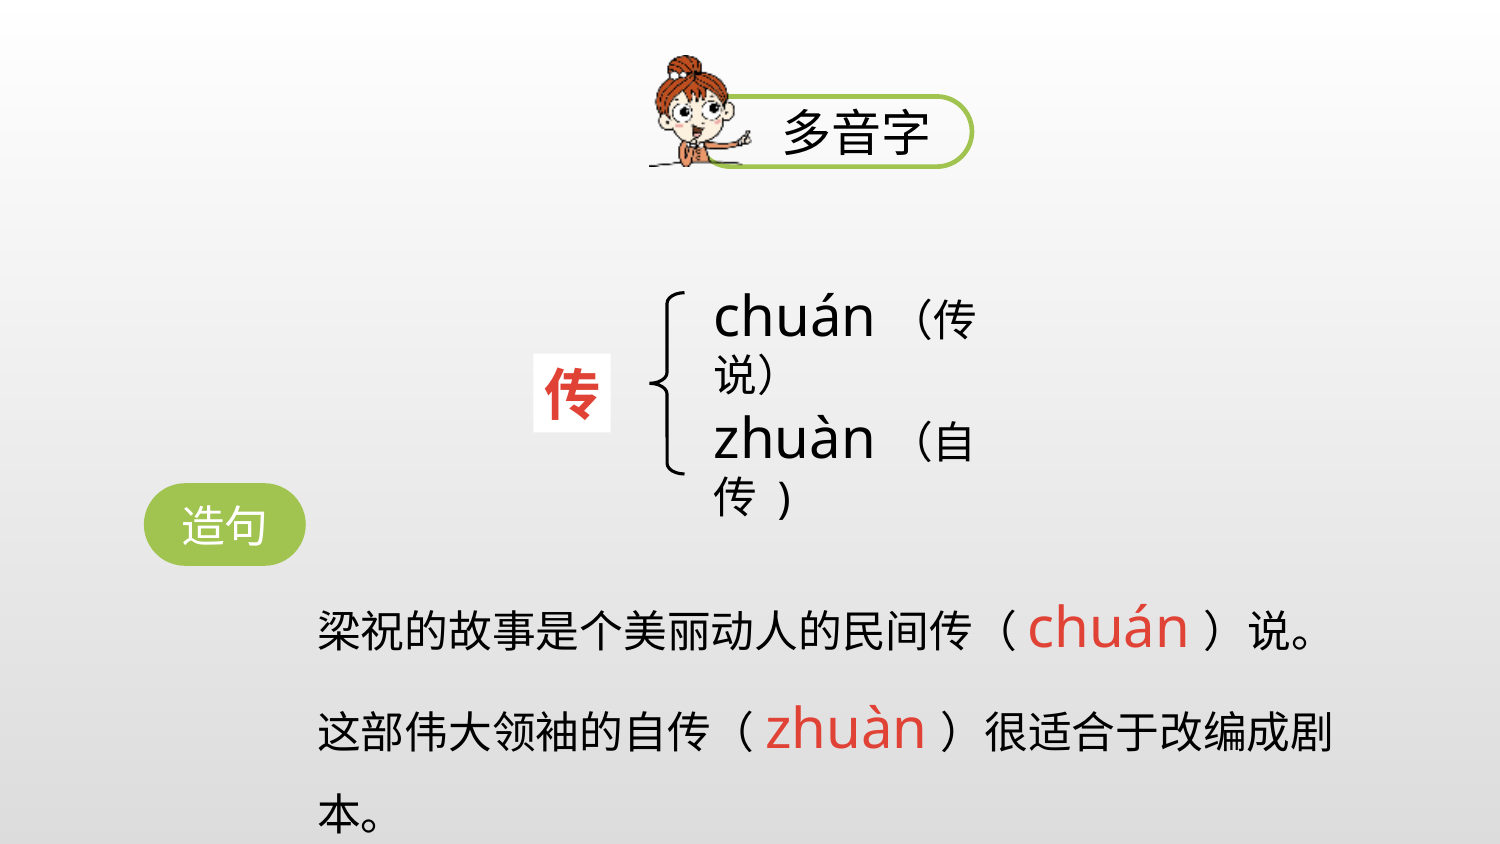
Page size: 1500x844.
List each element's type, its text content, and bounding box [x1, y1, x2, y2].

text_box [649, 55, 972, 167]
text_box 梁祝的故事是个美丽动人的民间传（chuán）说。 这部伟大领袖的自传（zhuàn）很适合于改编成剧本。 [305, 552, 1382, 844]
text_box chuán（传说） [702, 274, 1062, 406]
text_box 传 [533, 353, 611, 433]
text_box [649, 291, 685, 476]
text_box 造句 [142, 482, 307, 567]
text_box zhuàn（自传 ) [702, 406, 1003, 528]
